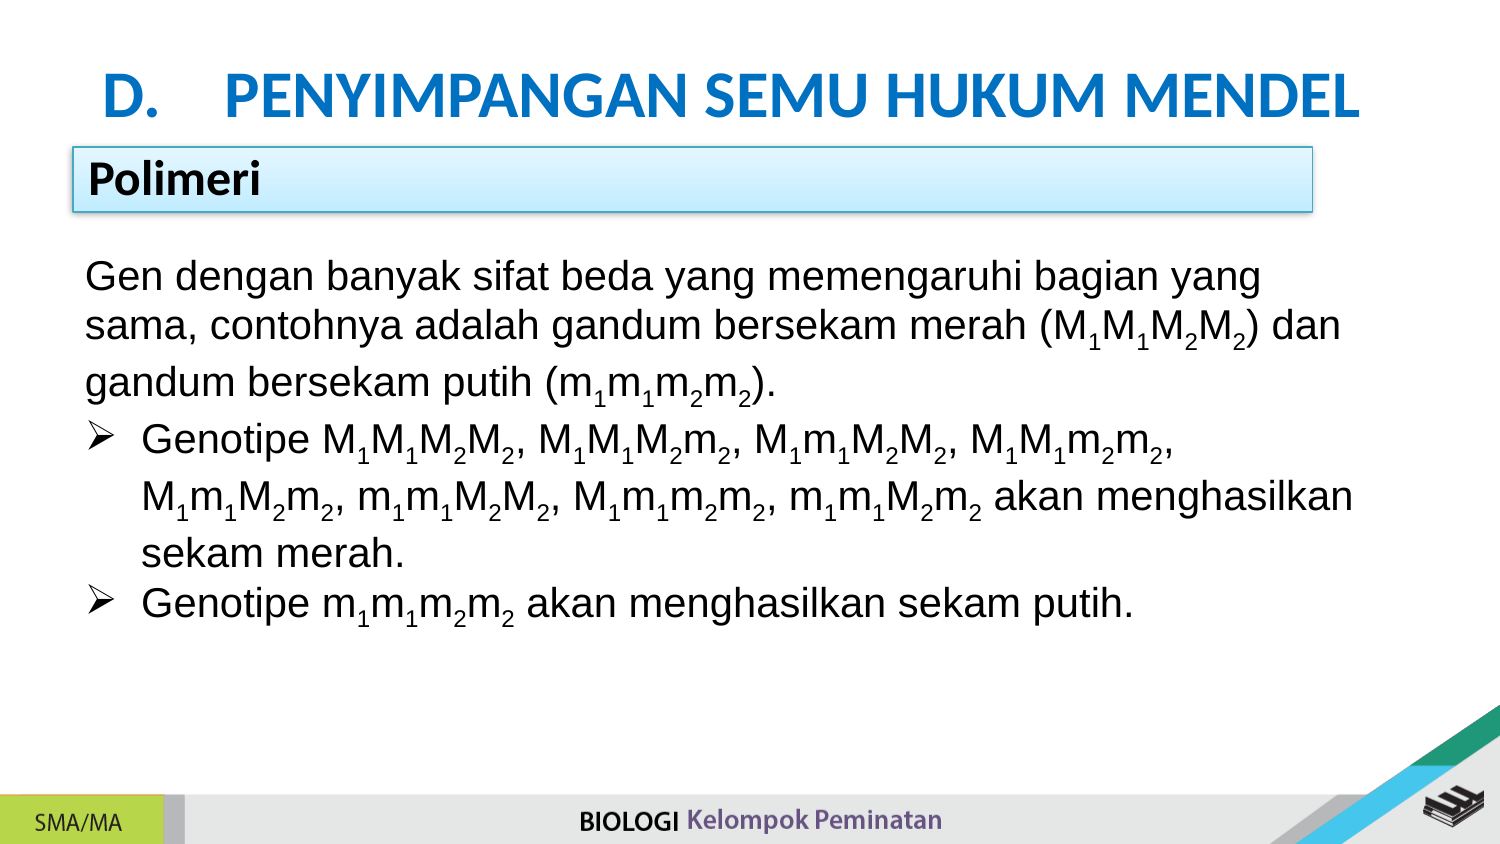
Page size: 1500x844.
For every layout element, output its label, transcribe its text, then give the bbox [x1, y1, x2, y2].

text_box Polimeri [72, 146, 1313, 213]
picture [0, 705, 1500, 844]
text_box PENYIMPANGAN SEMU HUKUM MENDEL [87, 56, 1400, 135]
text_box Gen dengan banyak sifat beda yang memengaruhi bagian yang sama, contohnya adalah gandum bersekam merah (M1M1M2M2) dan gandum bersekam putih (m1m1m2m2). Genotipe M1M1M2M2, M1M1M2m2, M1m1M2M2, M1M1m2m2, M1m1M2m2, m1m1M2M2, M1m1m2m2, m1m1M2m2 akan menghasilkan sekam merah. Genotipe m1m1m2m2 akan menghasilkan sekam putih. [70, 240, 1400, 640]
